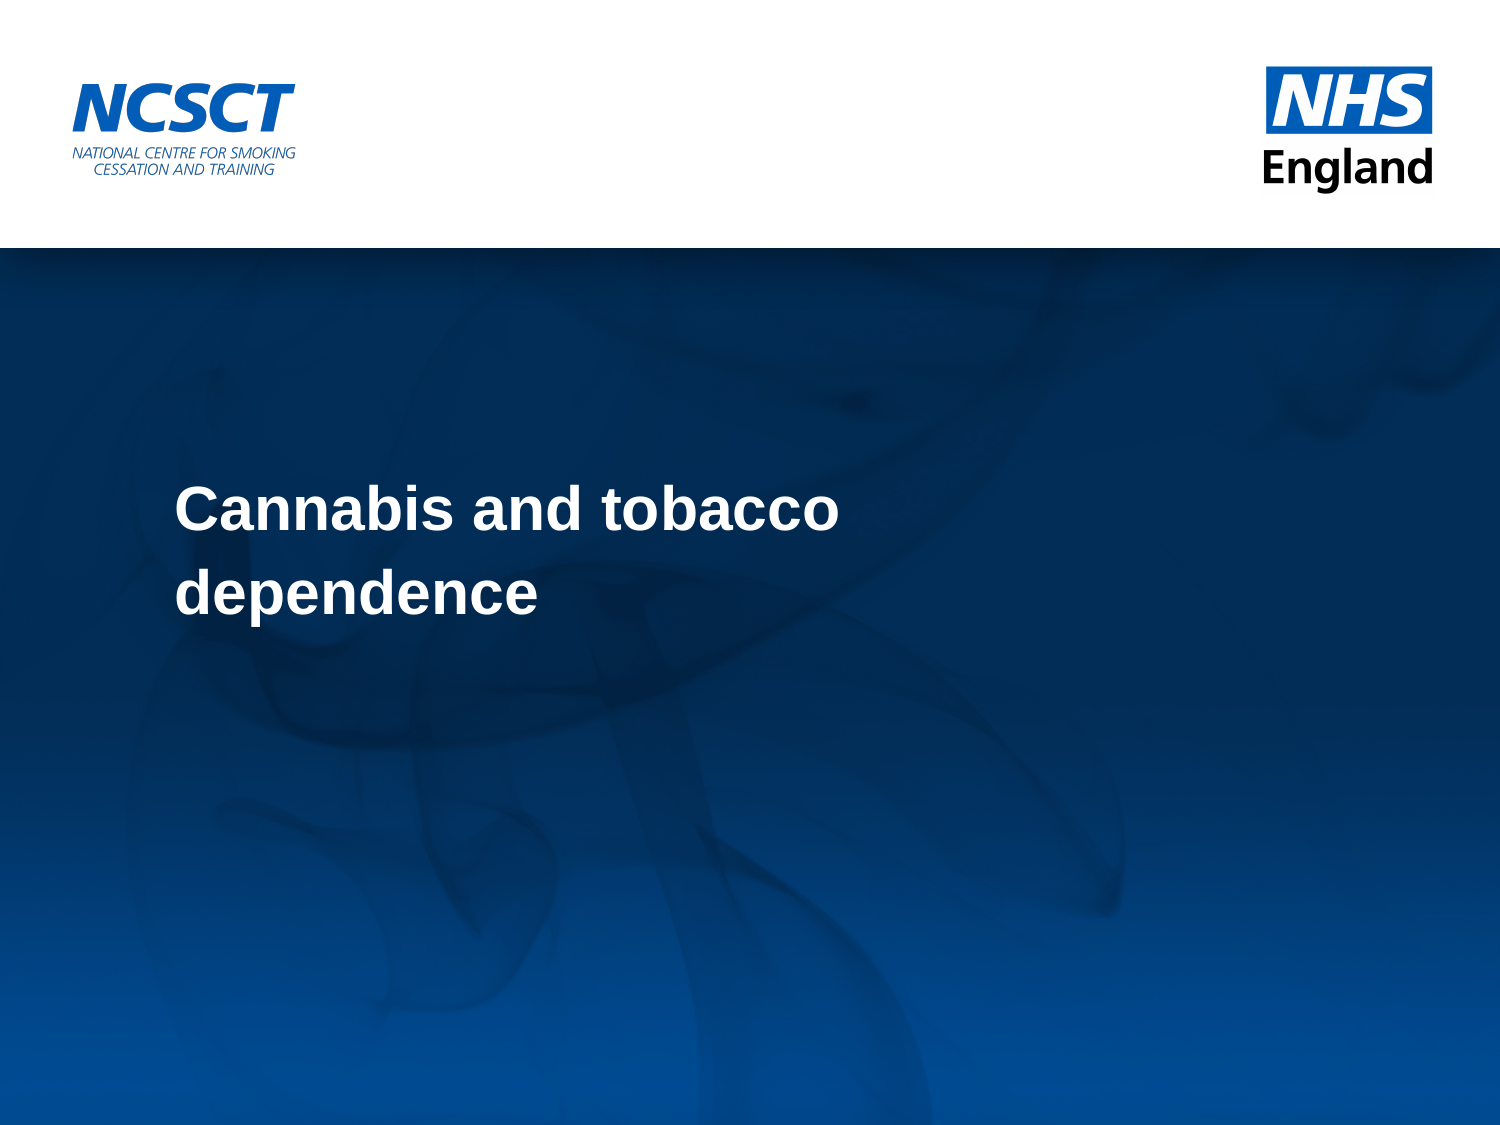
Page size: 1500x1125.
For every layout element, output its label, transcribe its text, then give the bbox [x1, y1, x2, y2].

picture [1259, 63, 1437, 197]
list Cannabis and tobacco dependence [159, 452, 1338, 1031]
picture [0, 248, 1500, 1125]
picture [63, 76, 305, 182]
